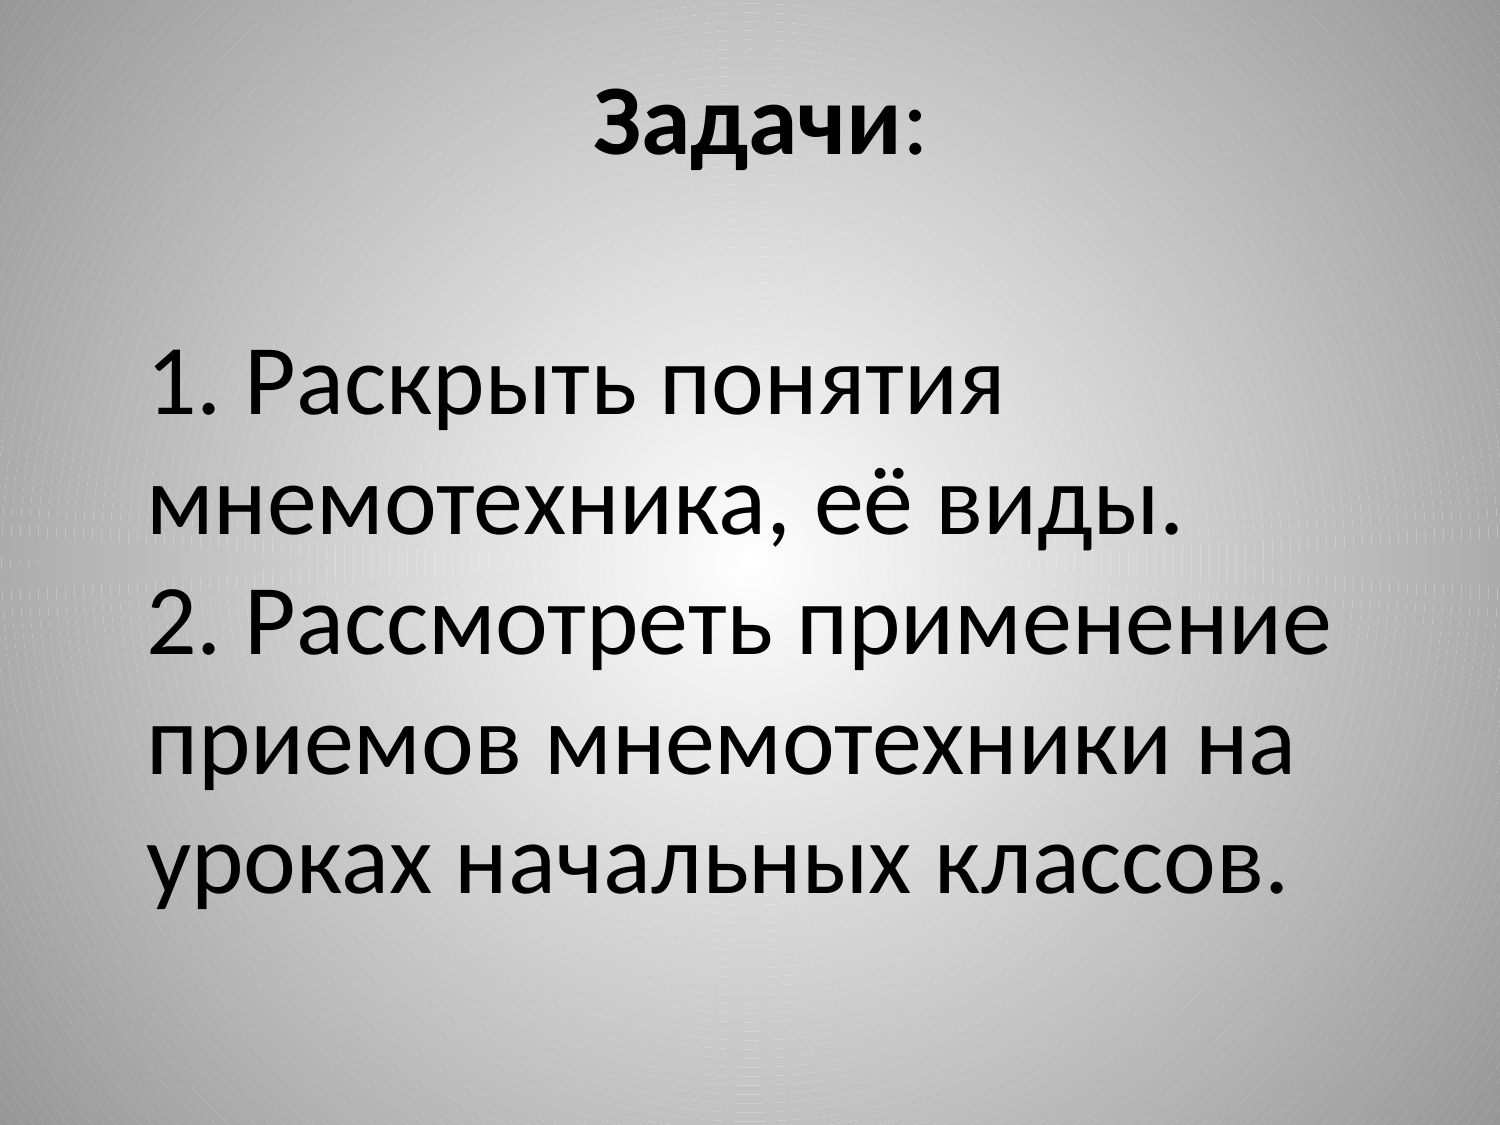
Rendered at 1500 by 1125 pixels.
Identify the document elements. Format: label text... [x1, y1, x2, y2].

list Задачи: 1. Раскрыть понятия мнемотехника, её виды. 2. Рассмотреть применение приемов мнемотехники на уроках начальных классов. [74, 46, 1426, 1006]
